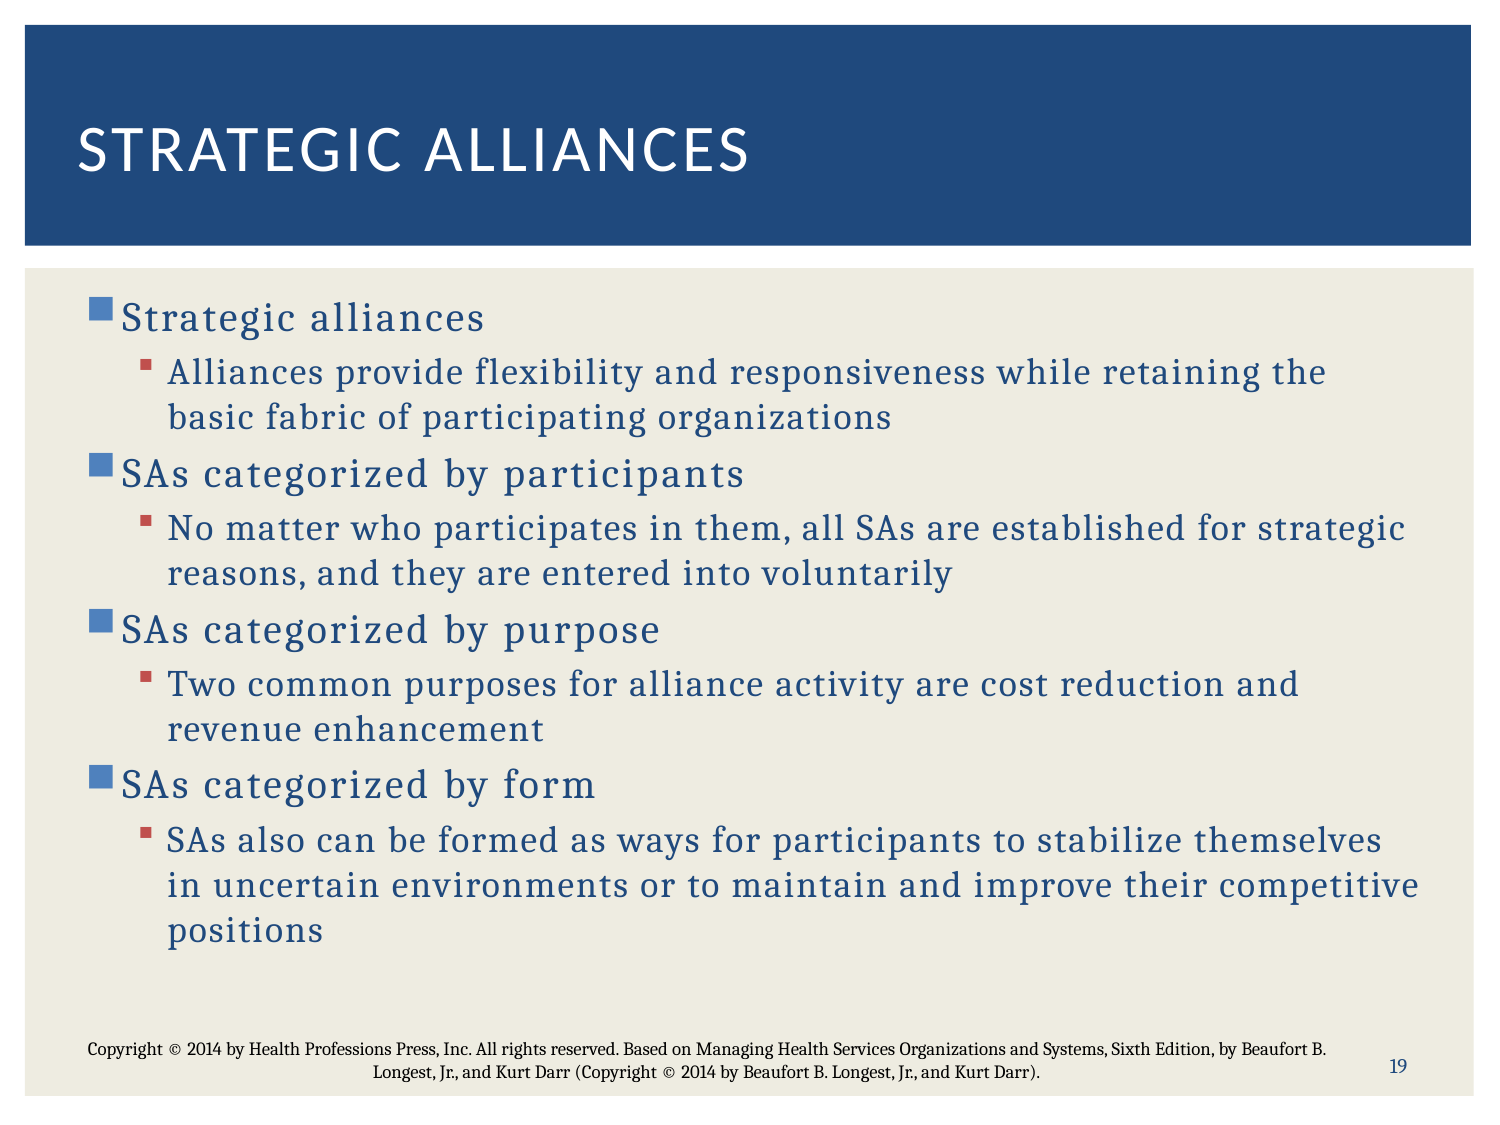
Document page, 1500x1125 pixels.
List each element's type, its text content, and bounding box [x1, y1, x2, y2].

title Strategic Alliances [62, 58, 1438, 232]
slide_number 19 [1349, 1041, 1448, 1089]
list Strategic alliances Alliances provide flexibility and responsiveness while retaining the basic fabric of participating organizations SAs categorized by participants No matter who participates in them, all SAs are established for strategic reasons, and they are entered into voluntarily SAs categorized by purpose Two common purposes for alliance activity are cost reduction and revenue enhancement SAs categorized by form SAs also can be formed as ways for participants to stabilize themselves in uncertain environments or to maintain and improve their competitive positions [62, 281, 1442, 1005]
